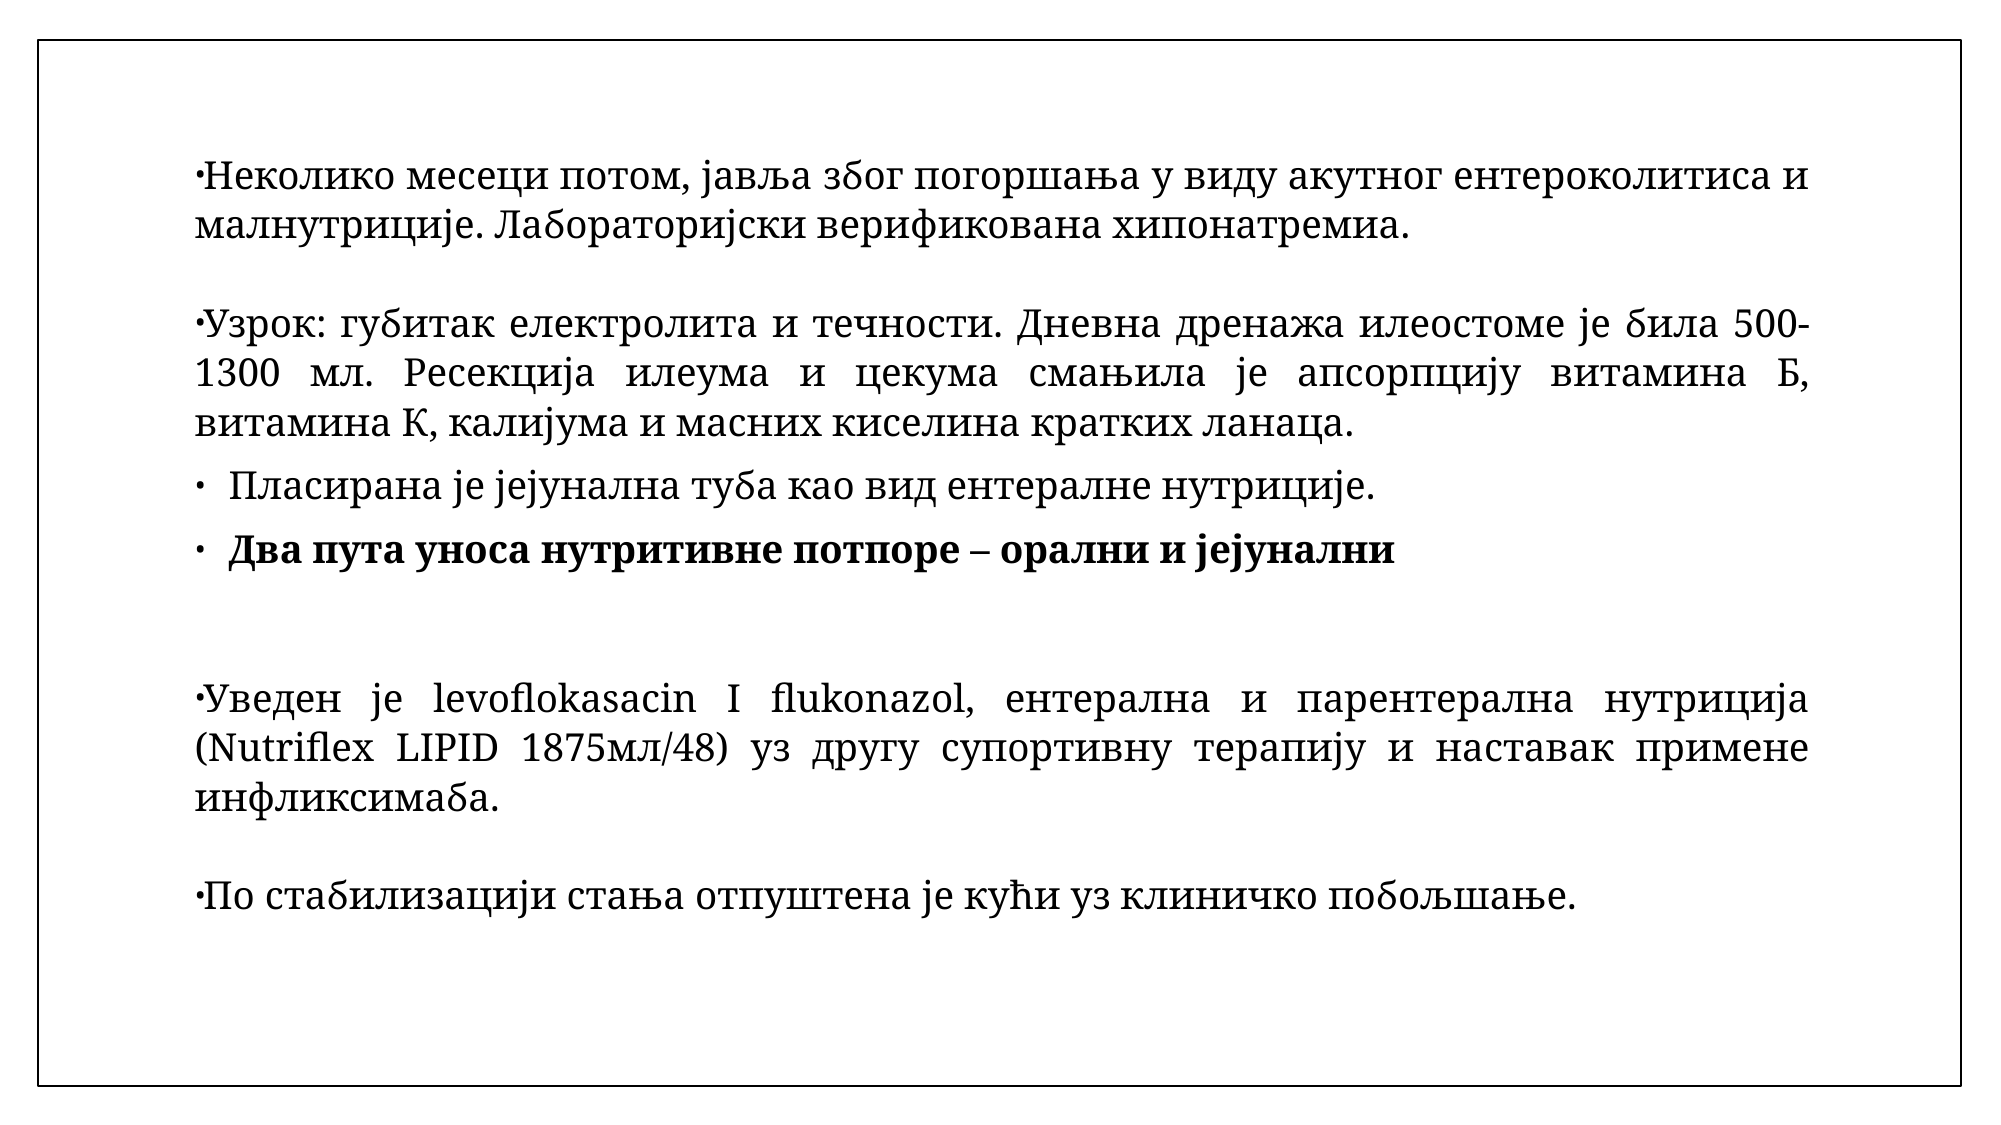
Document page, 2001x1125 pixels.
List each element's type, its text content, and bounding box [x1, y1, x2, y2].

list Неколико месеци потом, јавља због погоршања у виду акутног ентероколитиса и малнутриције. Лабораторијски верификована хипонатремиа. Узрок: губитак електролита и течности. Днeвна дренажа илеостоме је била 500-1300 мл. Ресекција илеума и цекума смањила је апсорпцију витамина Б, витамина К, калијума и масних киселина кратких ланаца. Пласирана је јејунална туба као вид ентералне нутриције. Два пута уноса нутритивне потпоре – орални и јејунални Уведен је levoflokasacin I flukonazol, ентерална и парентерална нутриција (Nutriflex LIPID 1875мл/48) уз другу супортивну терапију и наставак примене инфликсимаба. По стабилизацији стања отпуштена је кући уз клиничко побољшање. [179, 140, 1825, 971]
